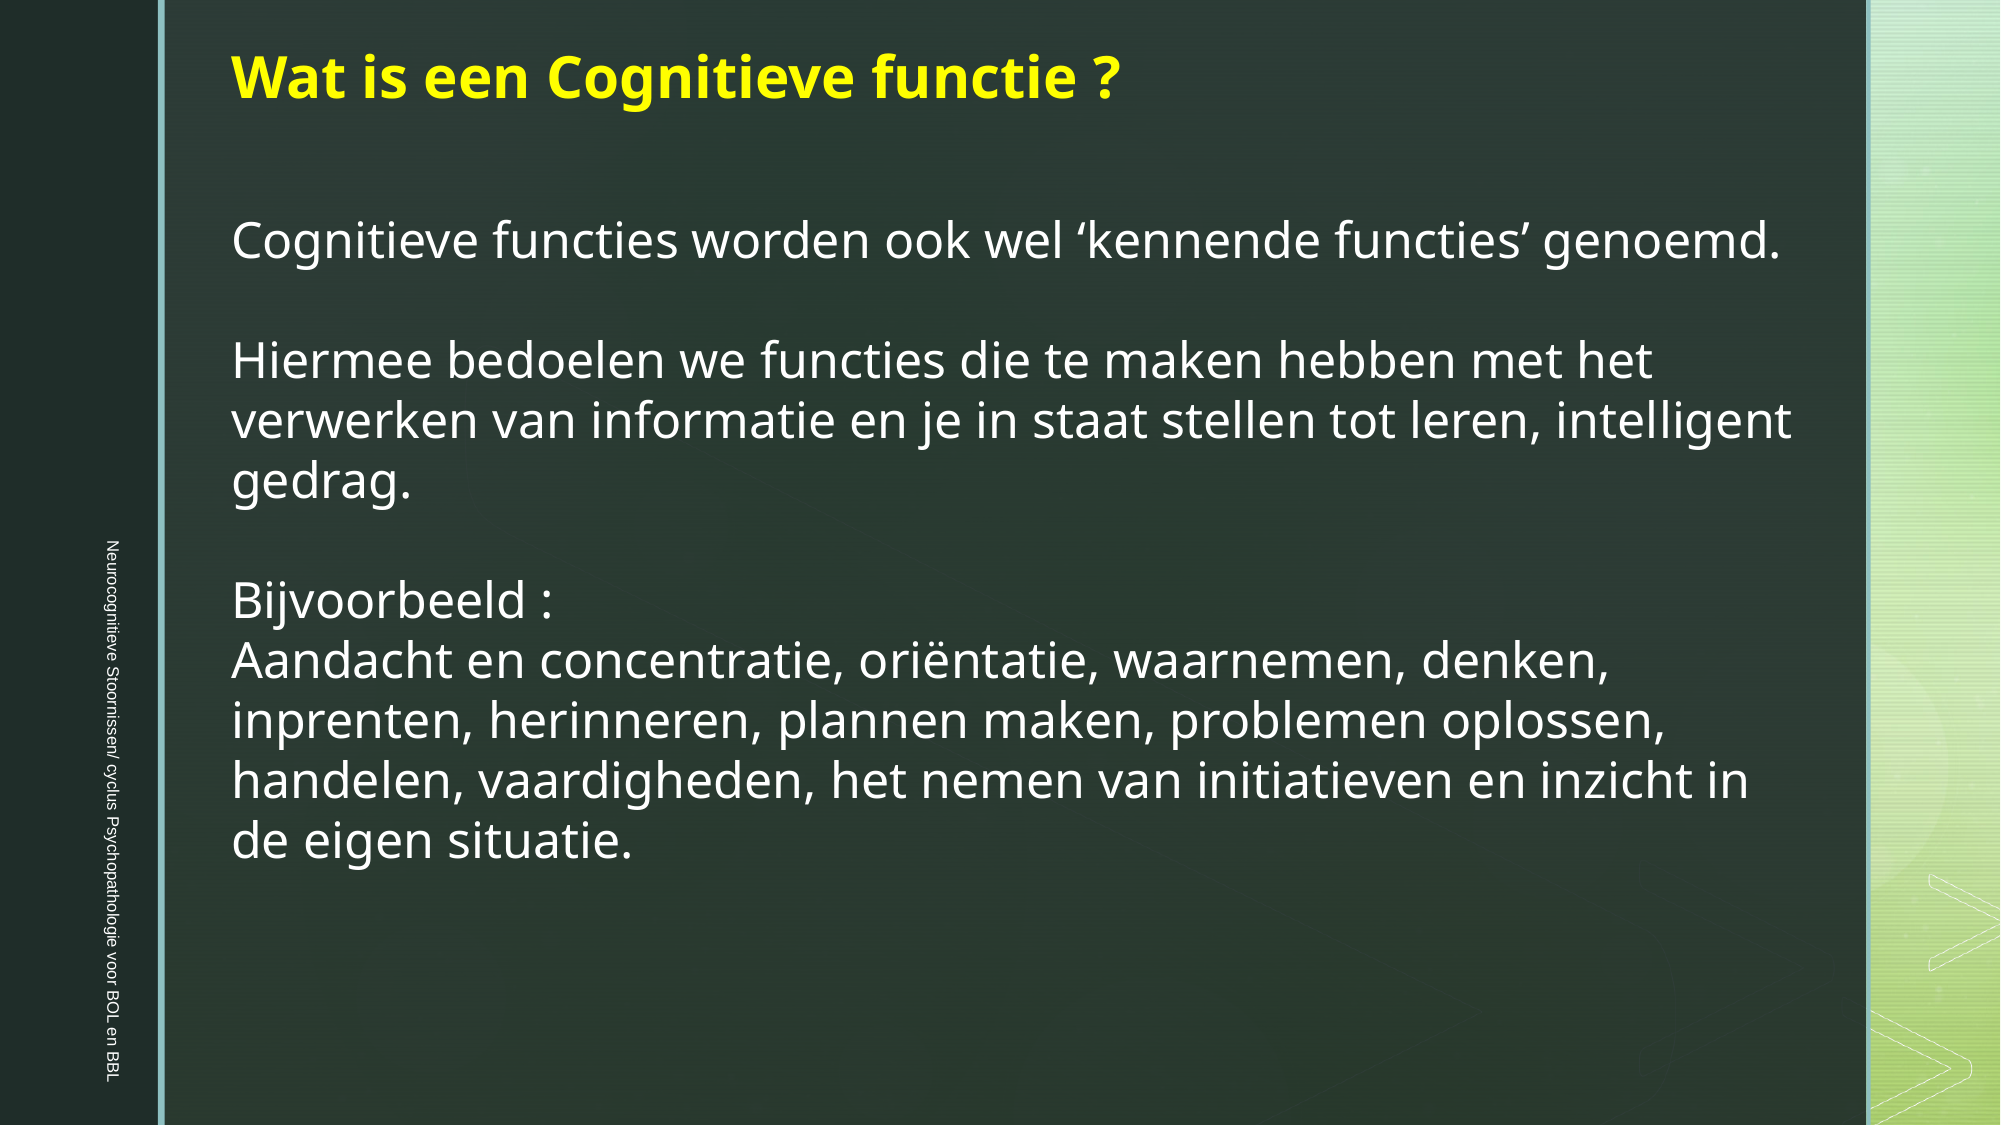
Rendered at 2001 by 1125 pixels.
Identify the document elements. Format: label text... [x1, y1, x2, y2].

footer Neurocognitieve Stoornissen/ cyclus Psychopathologie voor BOL en BBL [101, 132, 131, 1098]
picture [1871, 0, 2001, 1125]
text_box Wat is een Cognitieve functie ? [216, 32, 1477, 118]
text_box Cognitieve functies worden ook wel ‘kennende functies’ genoemd. Hiermee bedoelen we functies die te maken hebben met het verwerken van informatie en je in staat stellen tot leren, intelligent gedrag. Bijvoorbeeld : Aandacht en concentratie, oriëntatie, waarnemen, denken, inprenten, herinneren, plannen maken, problemen oplossen, handelen, vaardigheden, het nemen van initiatieven en inzicht in de eigen situatie. [216, 201, 1815, 936]
